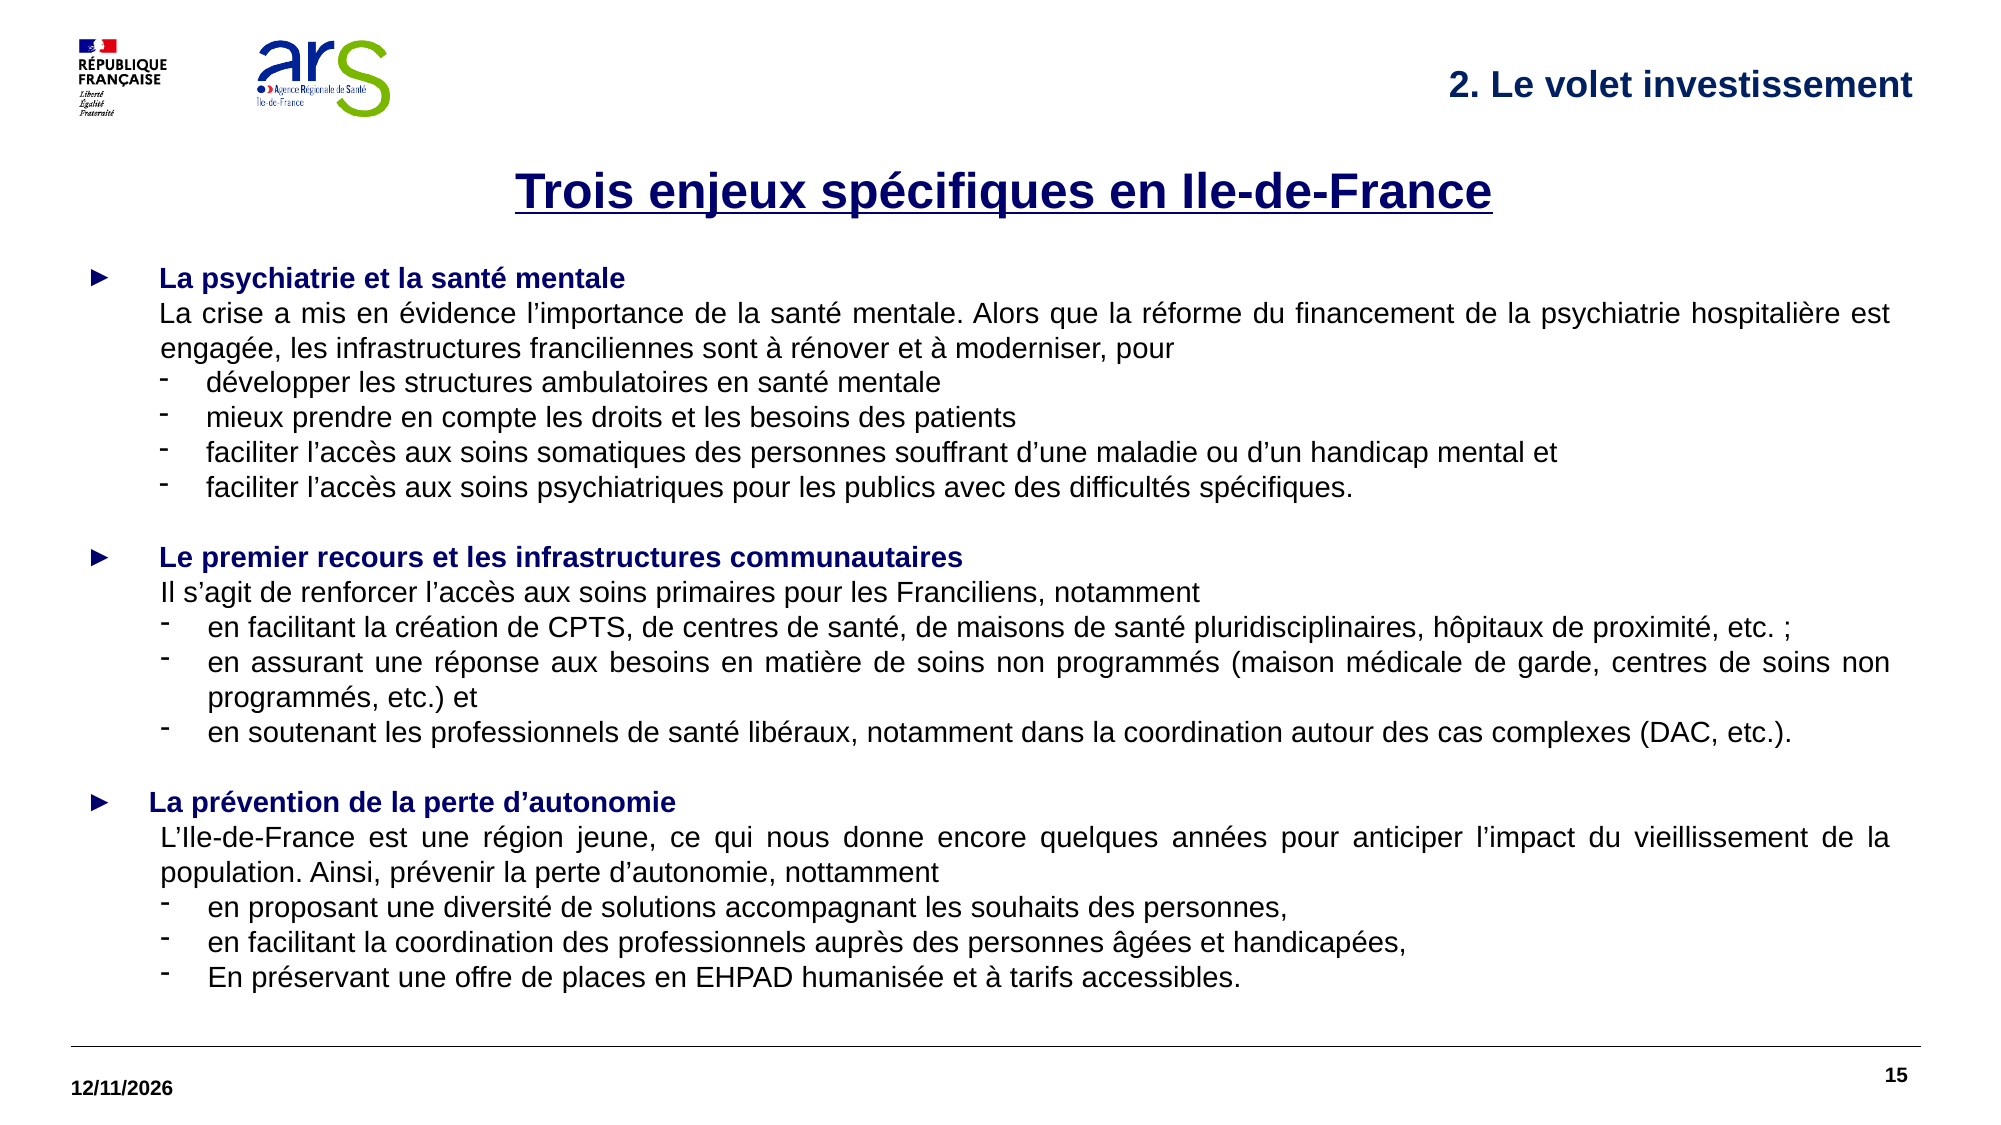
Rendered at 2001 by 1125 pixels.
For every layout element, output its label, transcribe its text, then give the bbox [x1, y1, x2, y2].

picture [63, 23, 182, 142]
picture [256, 40, 390, 117]
text_box La psychiatrie et la santé mentale La crise a mis en évidence l’importance de la santé mentale. Alors que la réforme du financement de la psychiatrie hospitalière est engagée, les infrastructures franciliennes sont à rénover et à moderniser, pour développer les structures ambulatoires en santé mentale mieux prendre en compte les droits et les besoins des patients faciliter l’accès aux soins somatiques des personnes souffrant d’une maladie ou d’un handicap mental et faciliter l’accès aux soins psychiatriques pour les publics avec des difficultés spécifiques. Le premier recours et les infrastructures communautaires Il s’agit de renforcer l’accès aux soins primaires pour les Franciliens, notamment en facilitant la création de CPTS, de centres de santé, de maisons de santé pluridisciplinaires, hôpitaux de proximité, etc. ; en assurant une réponse aux besoins en matière de soins non programmés (maison médicale de garde, centres de soins non programmés, etc.) et en soutenant les professionnels de santé libéraux, notamment dans la coordination autour des cas complexes (DAC, etc.). La prévention de la perte d’autonomie L’Ile-de-France est une région jeune, ce qui nous donne encore quelques années pour anticiper l’impact du vieillissement de la population. Ainsi, prévenir la perte d’autonomie, nottamment en proposant une diversité de solutions accompagnant les souhaits des personnes, en facilitant la coordination des professionnels auprès des personnes âgées et handicapées, En préservant une offre de places en EHPAD humanisée et à tarifs accessibles. [70, 251, 1908, 1078]
footer 2. Le volet investissement [627, 42, 1914, 122]
slide_number 15 [1612, 1078, 1908, 1114]
title Trois enjeux spécifiques en Ile-de-France [70, 133, 1509, 251]
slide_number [70, 1078, 336, 1125]
